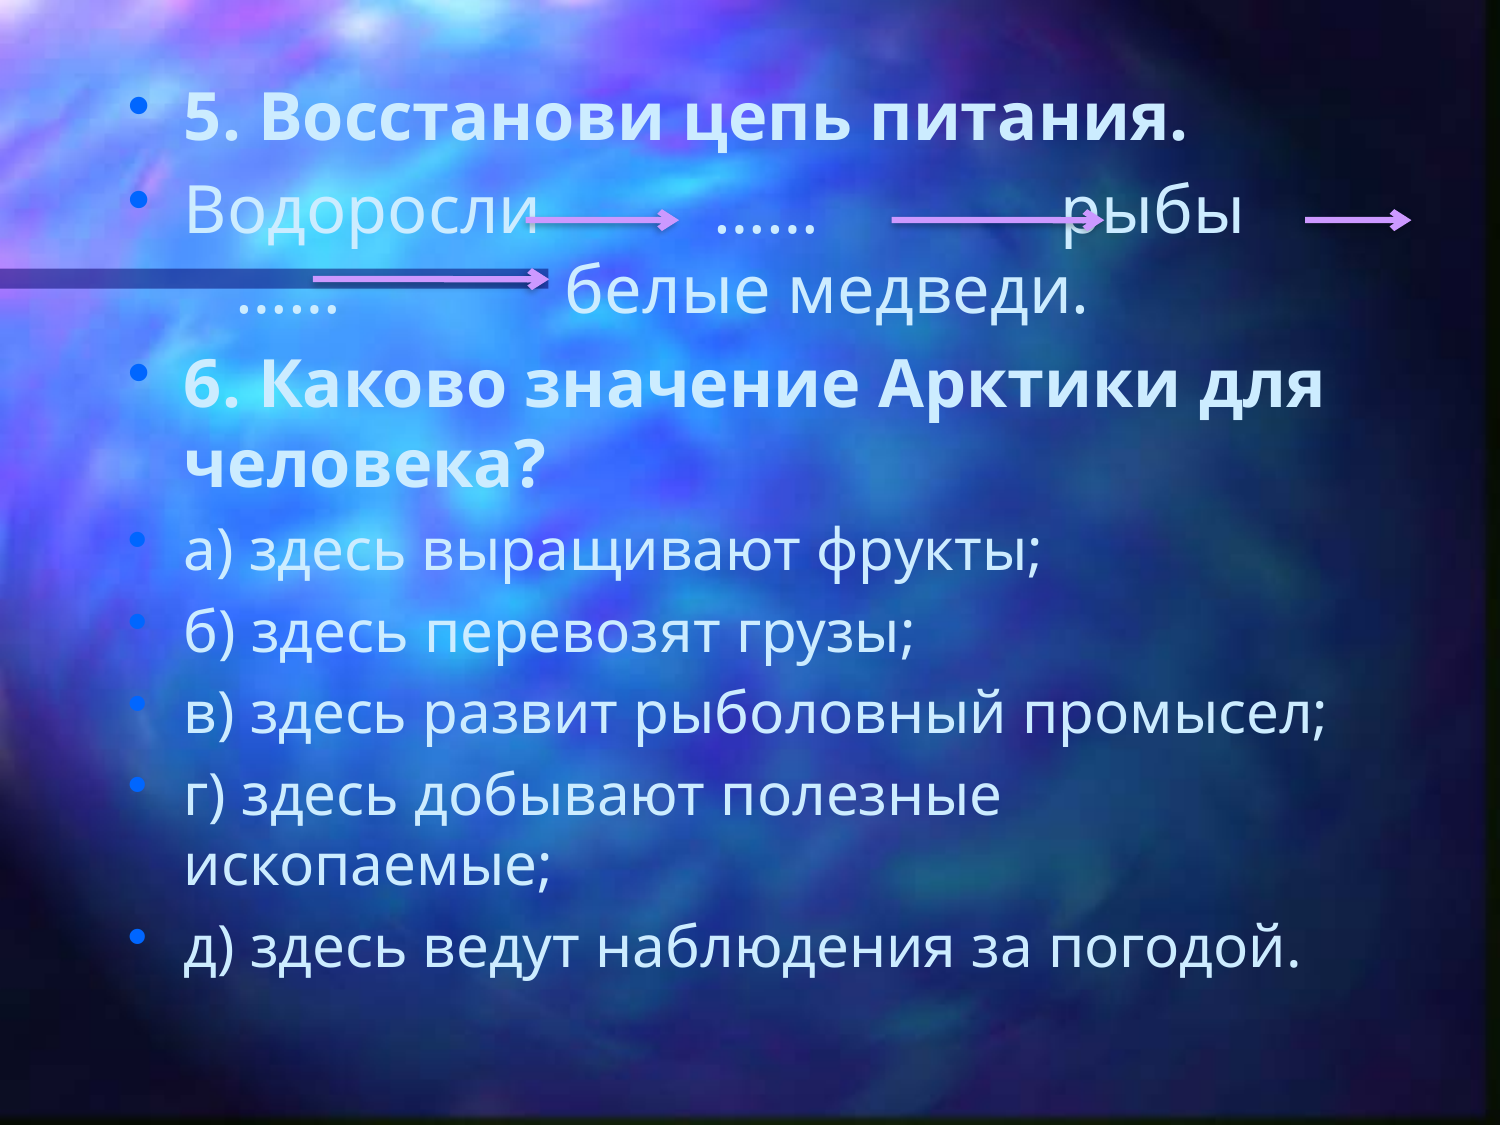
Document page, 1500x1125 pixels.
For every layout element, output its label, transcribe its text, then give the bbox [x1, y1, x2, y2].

list 5. Восстанови цепь питания. Водоросли …… рыбы …… белые медведи. 6. Каково значение Арктики для человека? а) здесь выращивают фрукты; б) здесь перевозят грузы; в) здесь развит рыболовный промысел; г) здесь добывают полезные ископаемые; д) здесь ведут наблюдения за погодой. [112, 66, 1388, 1001]
picture [0, 0, 1500, 1125]
